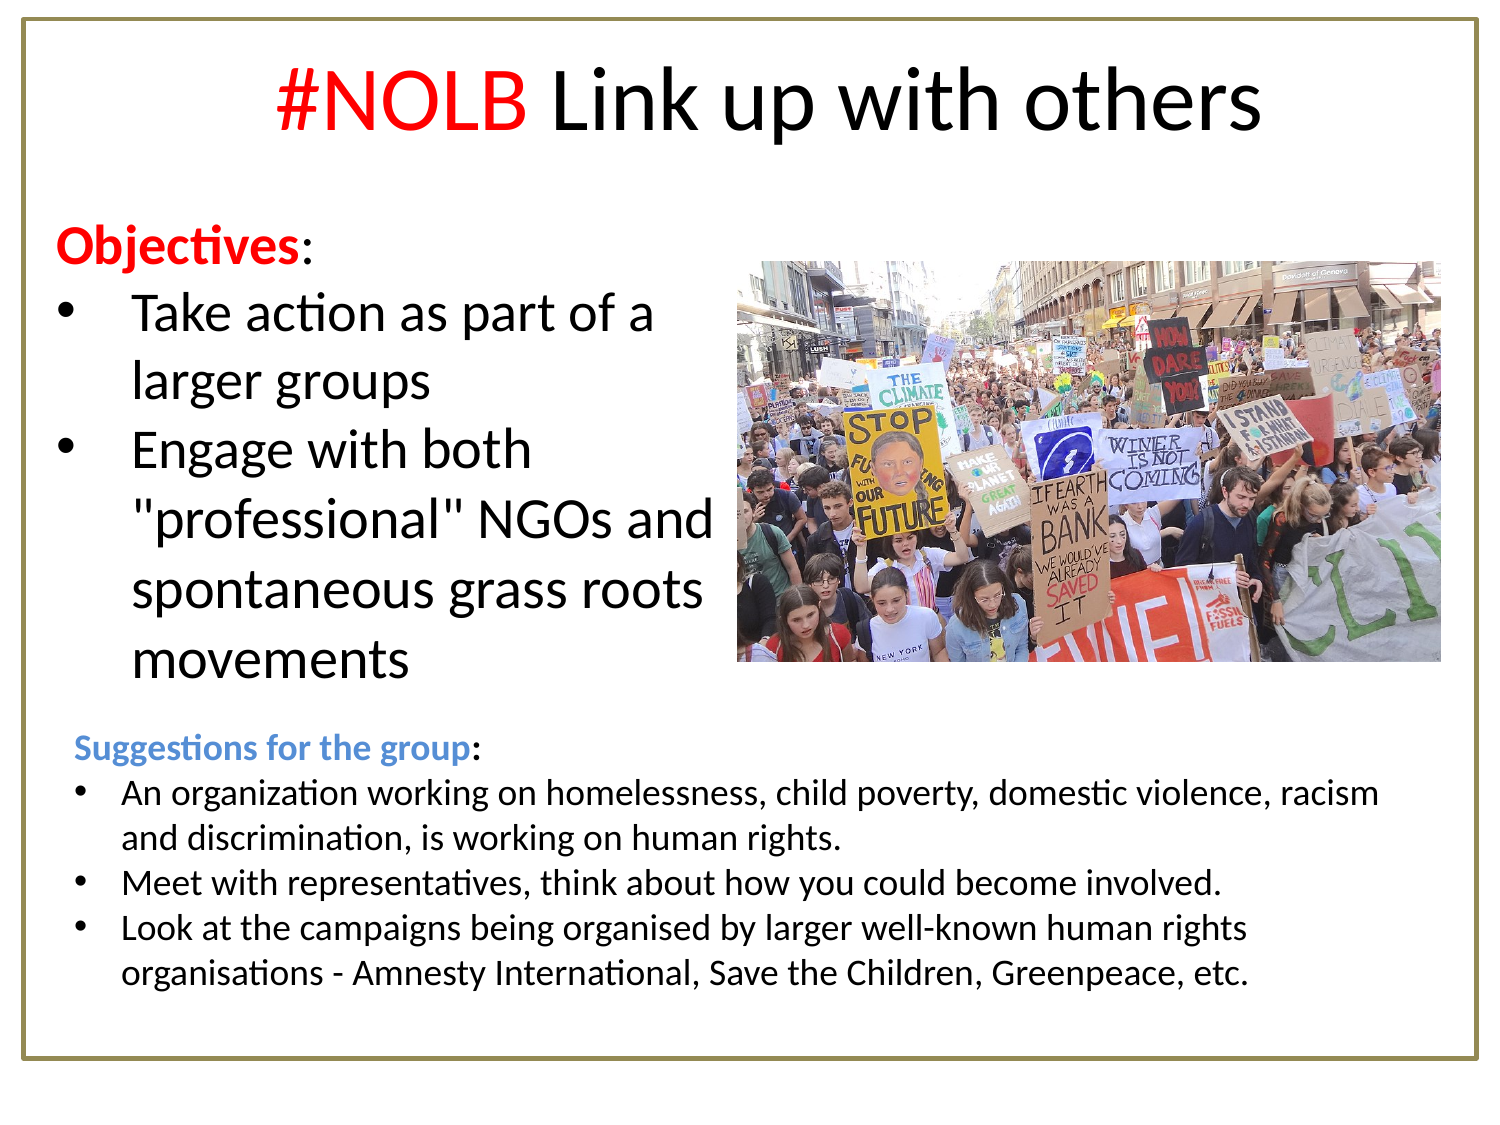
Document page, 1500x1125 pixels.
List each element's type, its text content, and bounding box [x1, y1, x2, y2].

text_box [21, 17, 1479, 1061]
text_box #NOLB Link up with others [95, 0, 1445, 188]
picture [737, 261, 1441, 662]
text_box Objectives: Take action as part of a larger groups Engage with both "professional" NGOs and spontaneous grass roots movements [41, 200, 809, 698]
text_box Suggestions for the group: An organization working on homelessness, child poverty, domestic violence, racism and discrimination, is working on human rights. Meet with representatives, think about how you could become involved. Look at the campaigns being organised by larger well-known human rights organisations - Amnesty International, Save the Children, Greenpeace, etc. [59, 715, 1450, 1001]
